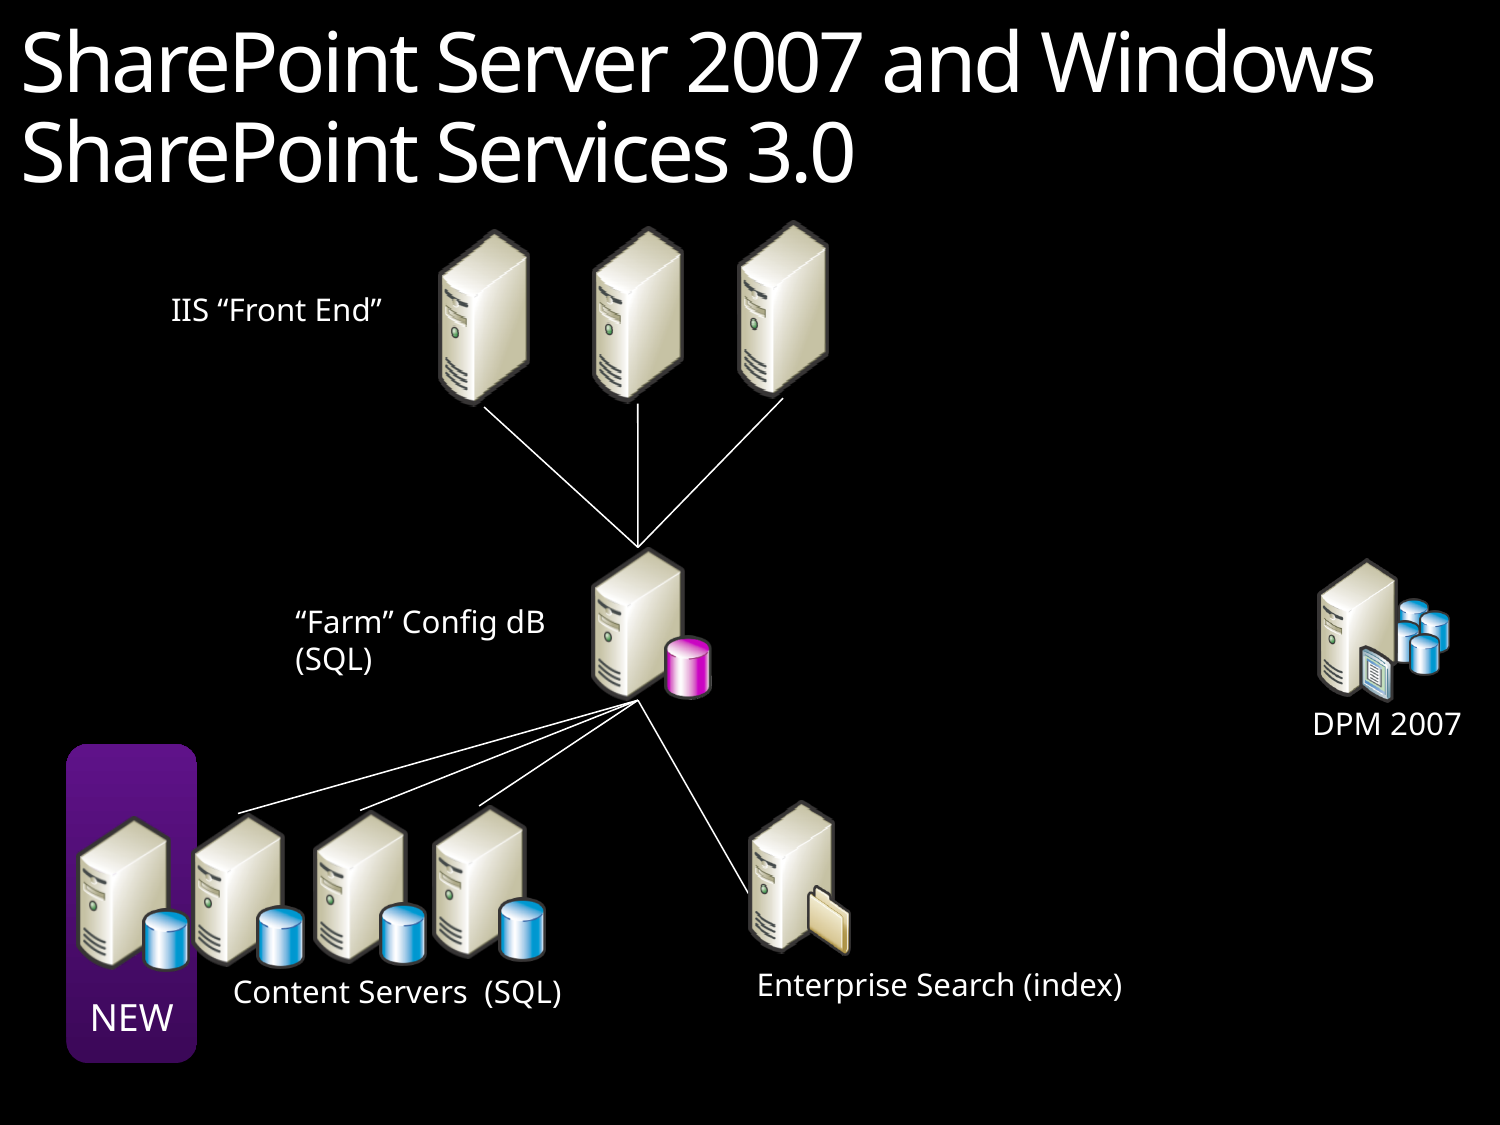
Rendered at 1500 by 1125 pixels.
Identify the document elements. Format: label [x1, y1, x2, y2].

picture [438, 229, 530, 408]
text_box [66, 399, 1138, 1064]
text_box [155, 282, 398, 335]
picture [737, 220, 829, 399]
text_box [1297, 557, 1478, 749]
title [20, 20, 1500, 208]
picture [592, 225, 684, 404]
